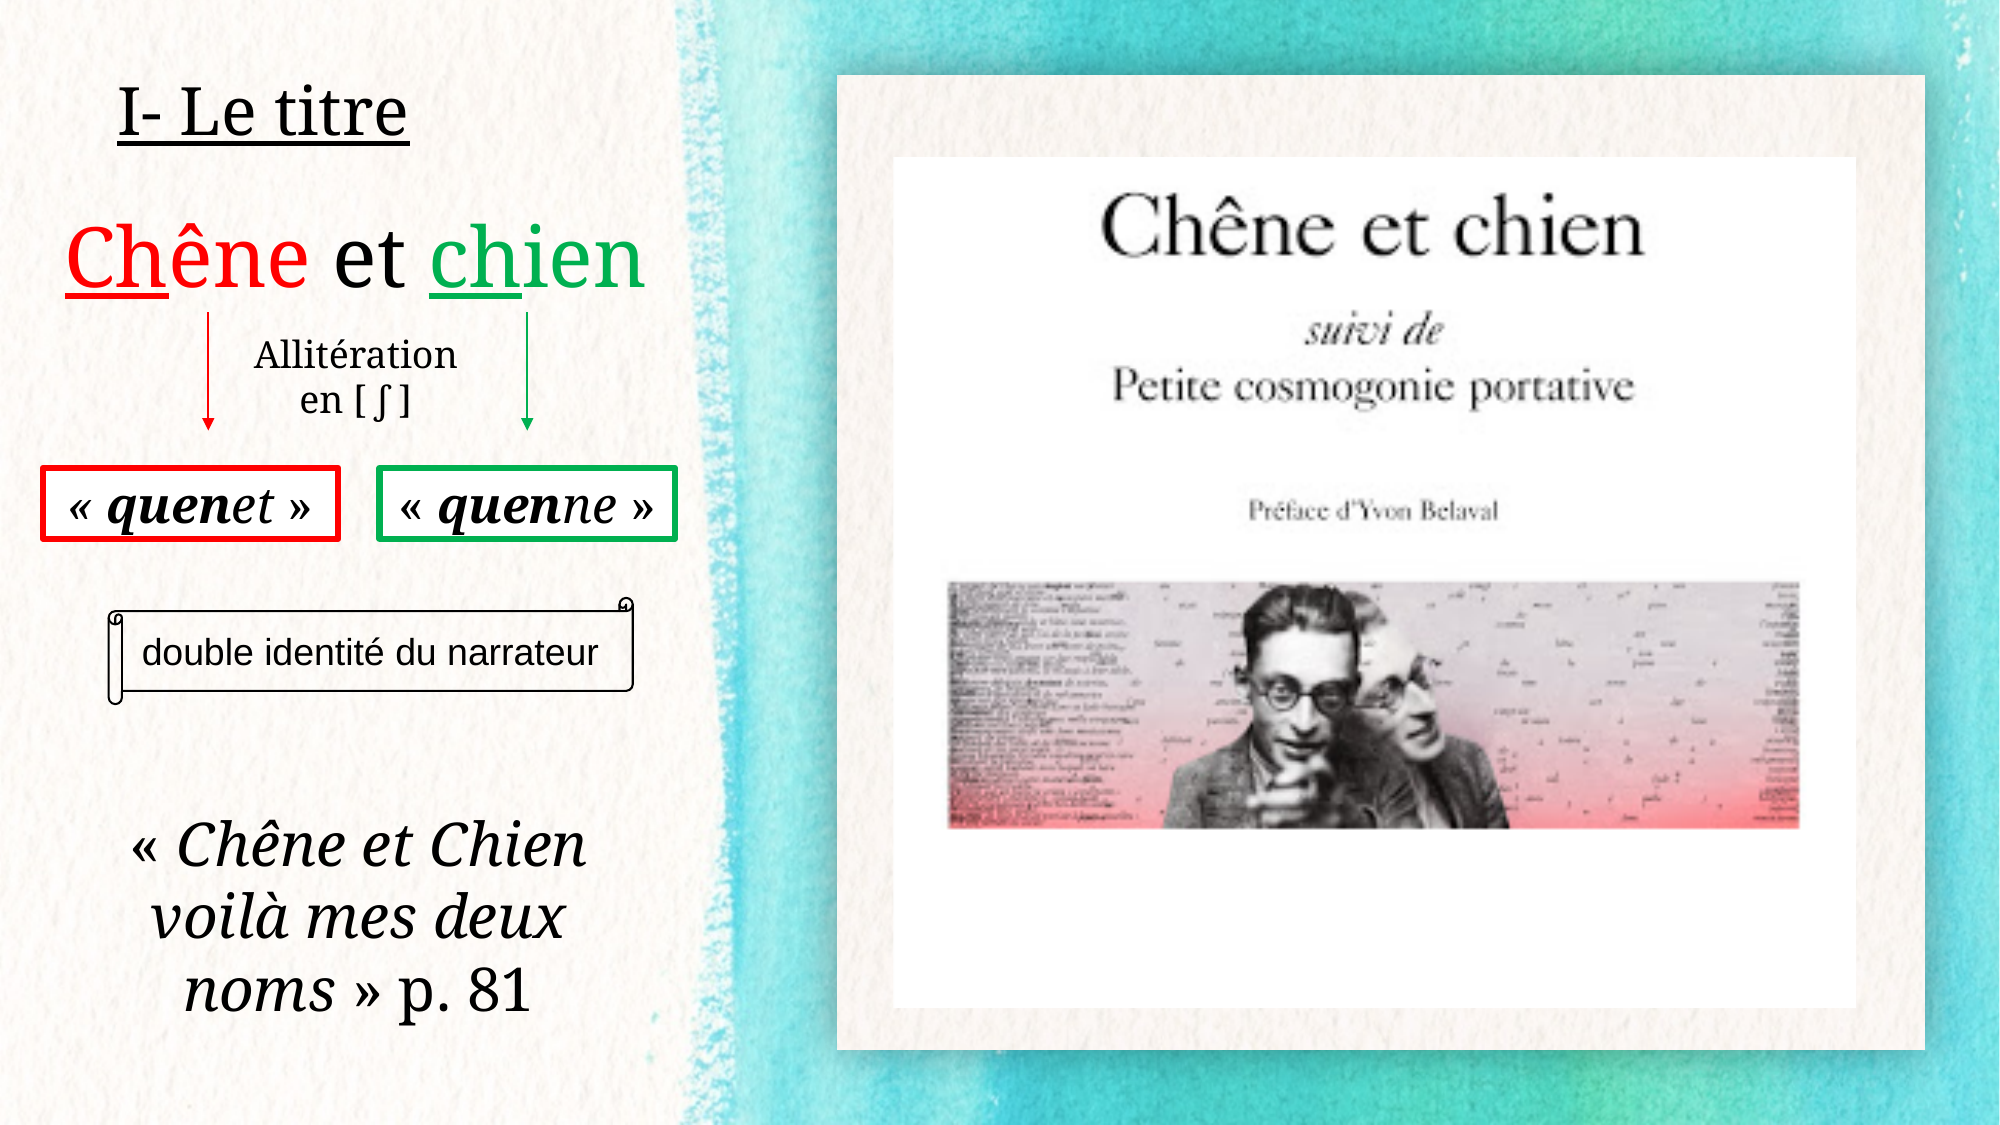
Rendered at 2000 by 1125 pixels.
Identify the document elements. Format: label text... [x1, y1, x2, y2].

title I- Le titre [101, 38, 640, 158]
text_box « quenne » [379, 467, 676, 540]
text_box [107, 596, 634, 706]
picture [0, 0, 2000, 1125]
text_box Allitération en [ ʃ ] [237, 323, 475, 429]
text_box « Chêne et Chien voilà mes deux noms » p. 81 [42, 798, 675, 1031]
text_box « quenet » [42, 467, 339, 540]
text_box Chêne et chien [42, 196, 669, 311]
